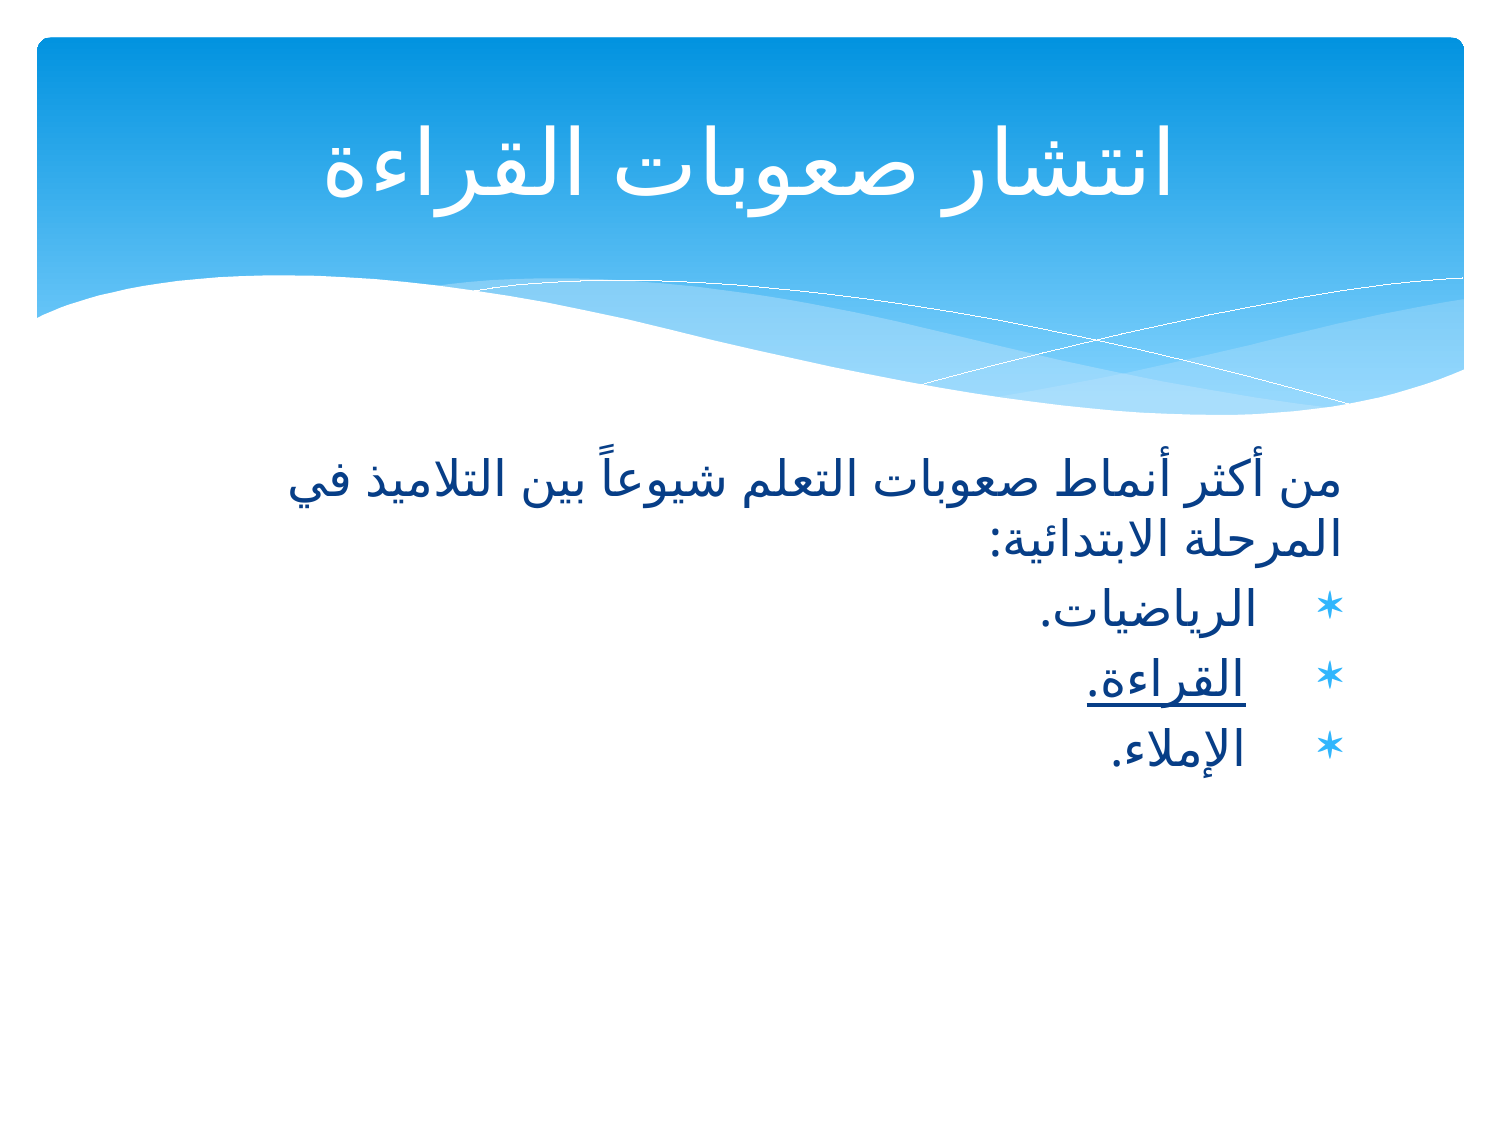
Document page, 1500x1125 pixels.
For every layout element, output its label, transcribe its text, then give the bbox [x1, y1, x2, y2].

title انتشار صعوبات القراءة [75, 55, 1425, 261]
list من أكثر أنماط صعوبات التعلم شيوعاً بين التلاميذ في المرحلة الابتدائية: الرياضيات. القراءة. الإملاء. [143, 438, 1359, 1005]
